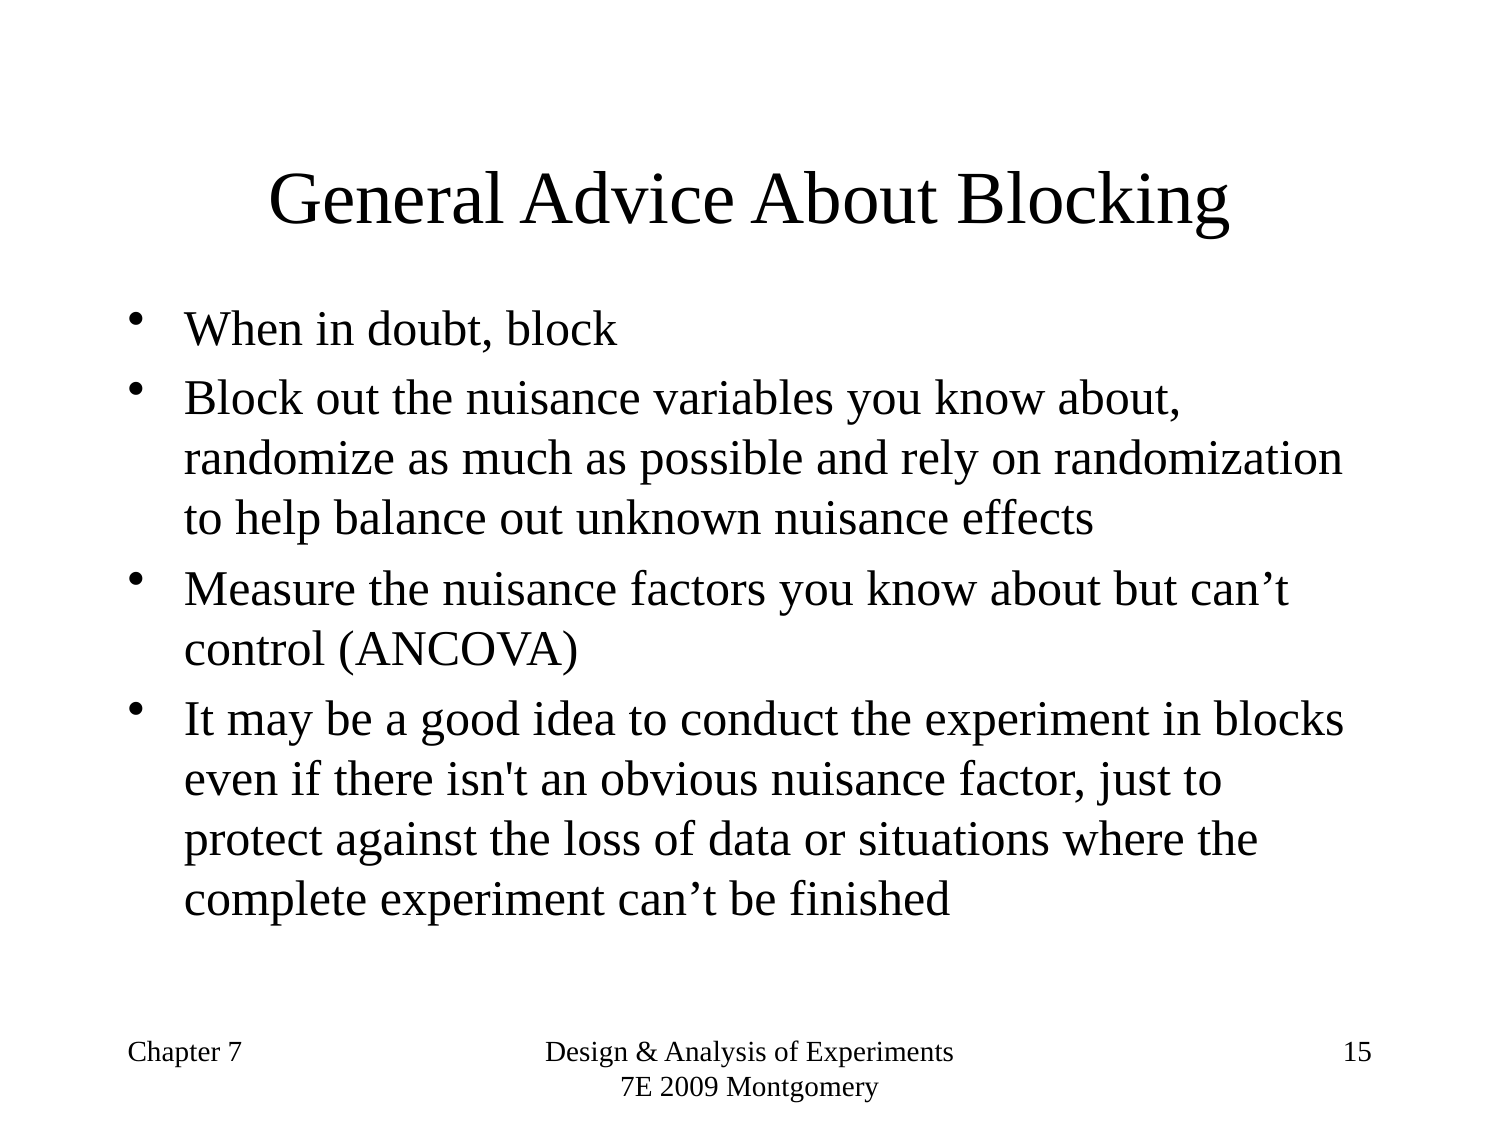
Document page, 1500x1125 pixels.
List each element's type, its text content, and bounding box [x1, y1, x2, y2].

slide_number Chapter 7 [112, 1024, 426, 1101]
title General Advice About Blocking [112, 99, 1388, 287]
slide_number 15 [1074, 1024, 1388, 1101]
footer Design & Analysis of Experiments 7E 2009 Montgomery [512, 1024, 988, 1101]
list When in doubt, block Block out the nuisance variables you know about, randomize as much as possible and rely on randomization to help balance out unknown nuisance effects Measure the nuisance factors you know about but can’t control (ANCOVA) It may be a good idea to conduct the experiment in blocks even if there isn't an obvious nuisance factor, just to protect against the loss of data or situations where the complete experiment can’t be finished [112, 287, 1388, 1001]
